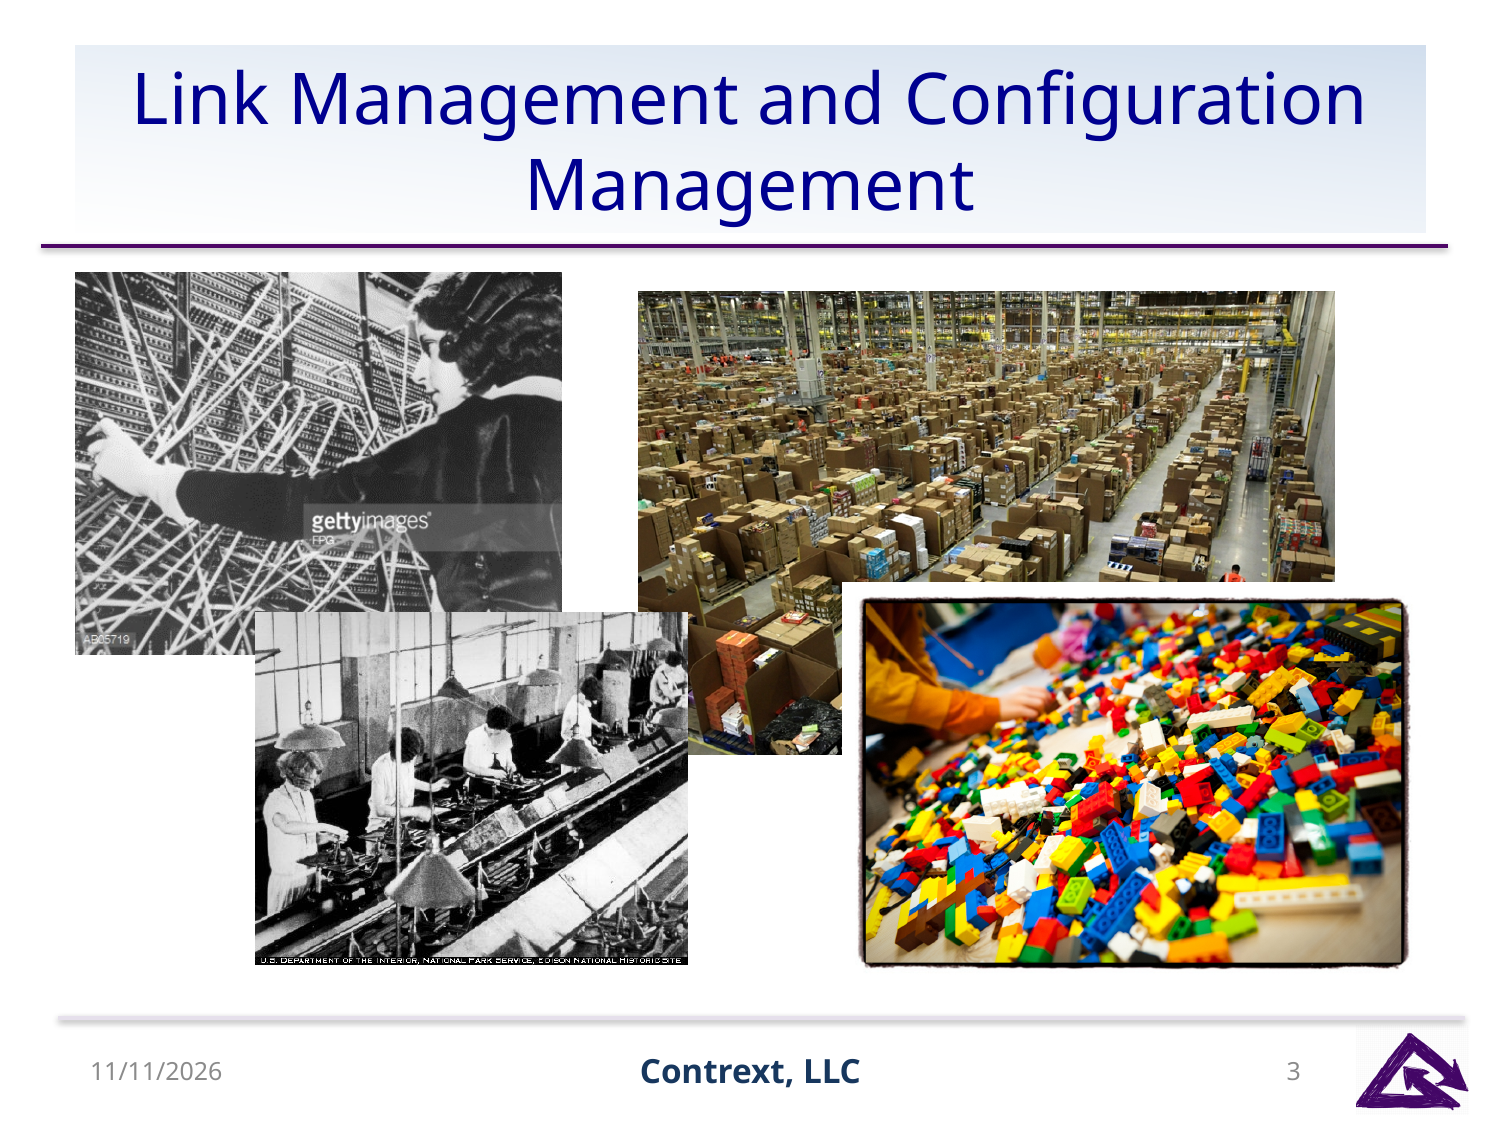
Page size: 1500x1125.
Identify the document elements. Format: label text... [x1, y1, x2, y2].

slide_number 3 [1074, 1042, 1316, 1103]
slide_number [75, 1042, 425, 1103]
footer Contrext, LLC [471, 1042, 1030, 1103]
picture [74, 272, 1426, 983]
picture [1356, 1025, 1469, 1115]
title Link Management and Configuration Management [75, 45, 1425, 233]
